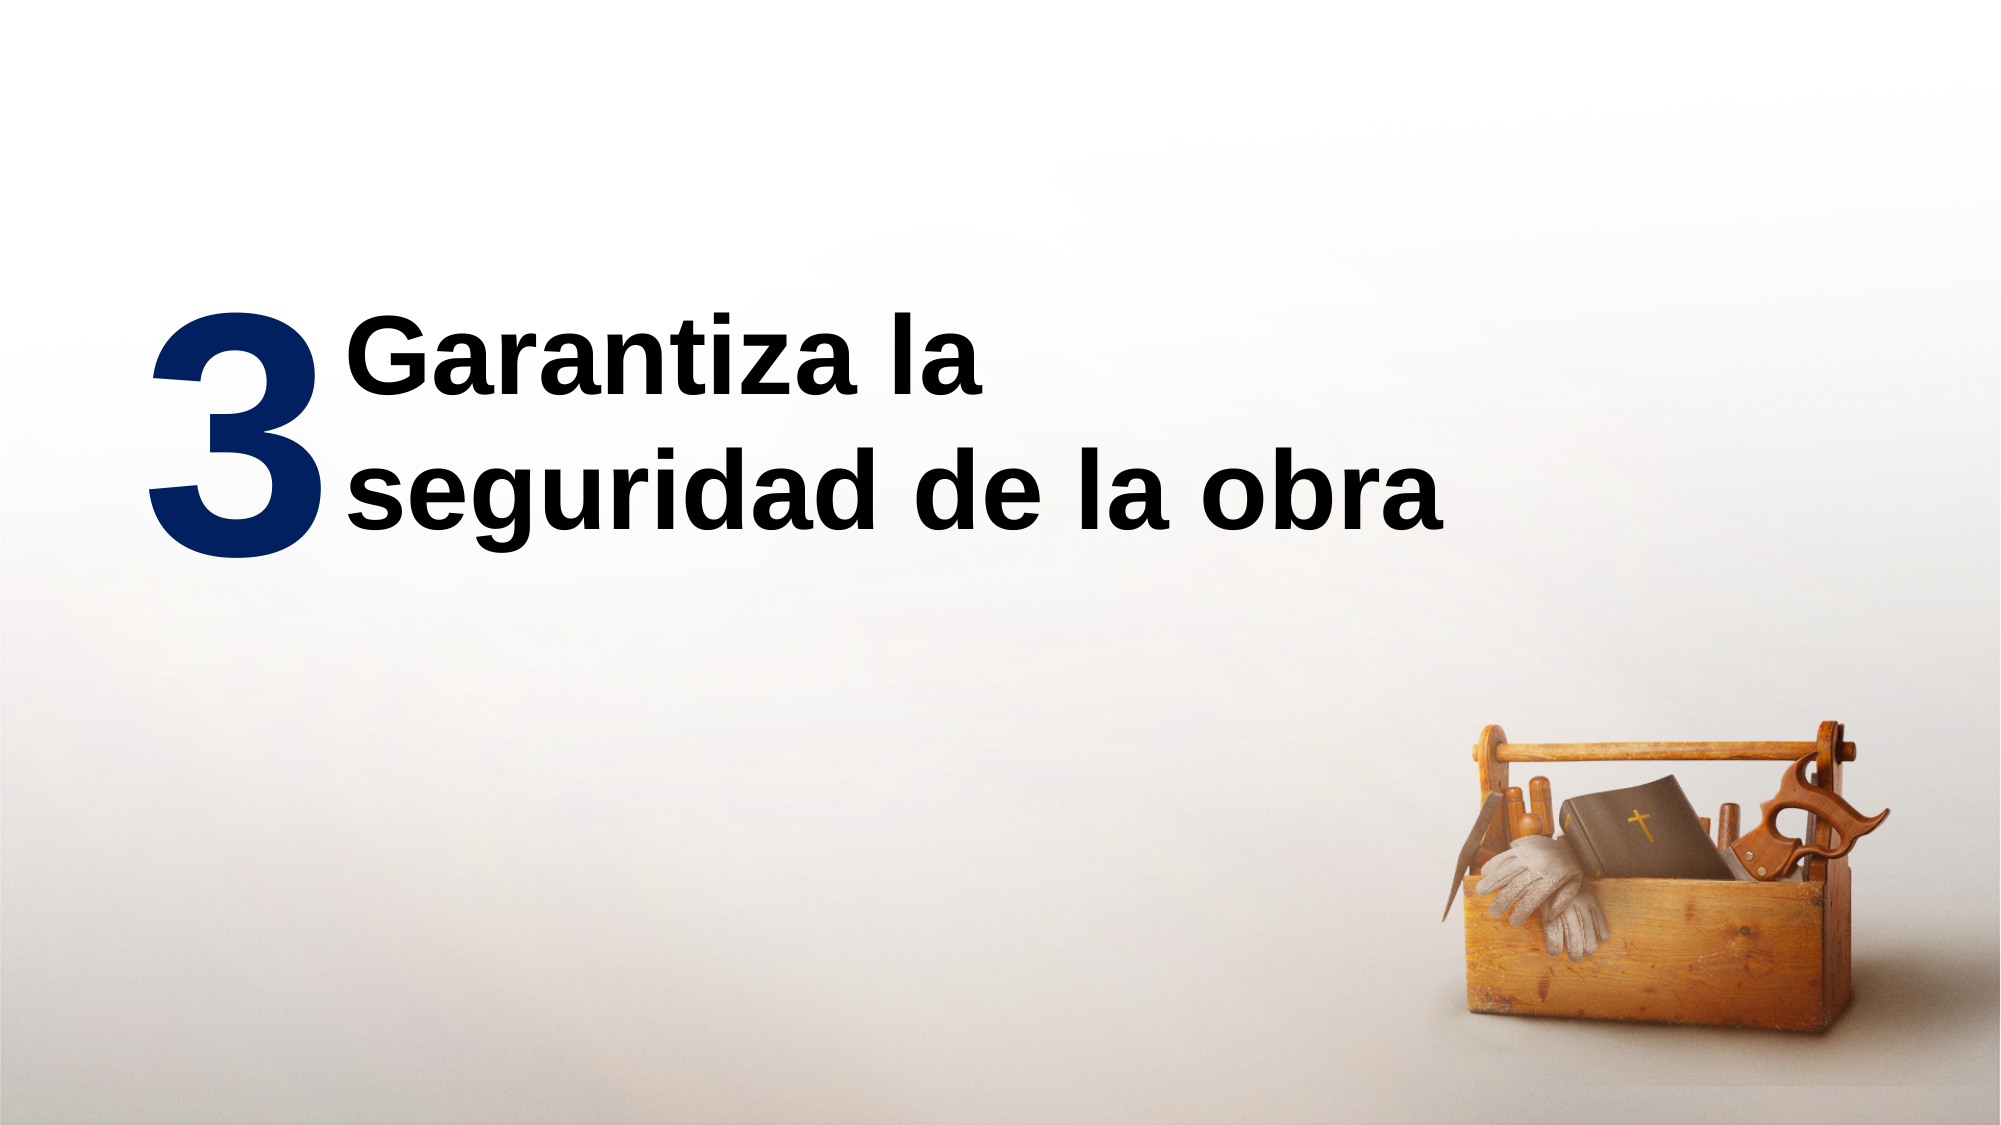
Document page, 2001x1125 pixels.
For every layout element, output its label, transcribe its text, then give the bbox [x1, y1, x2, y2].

text_box Garantiza la seguridad de la obra [343, 274, 1540, 560]
picture [0, 0, 2001, 1125]
text_box 3 [126, 200, 343, 631]
